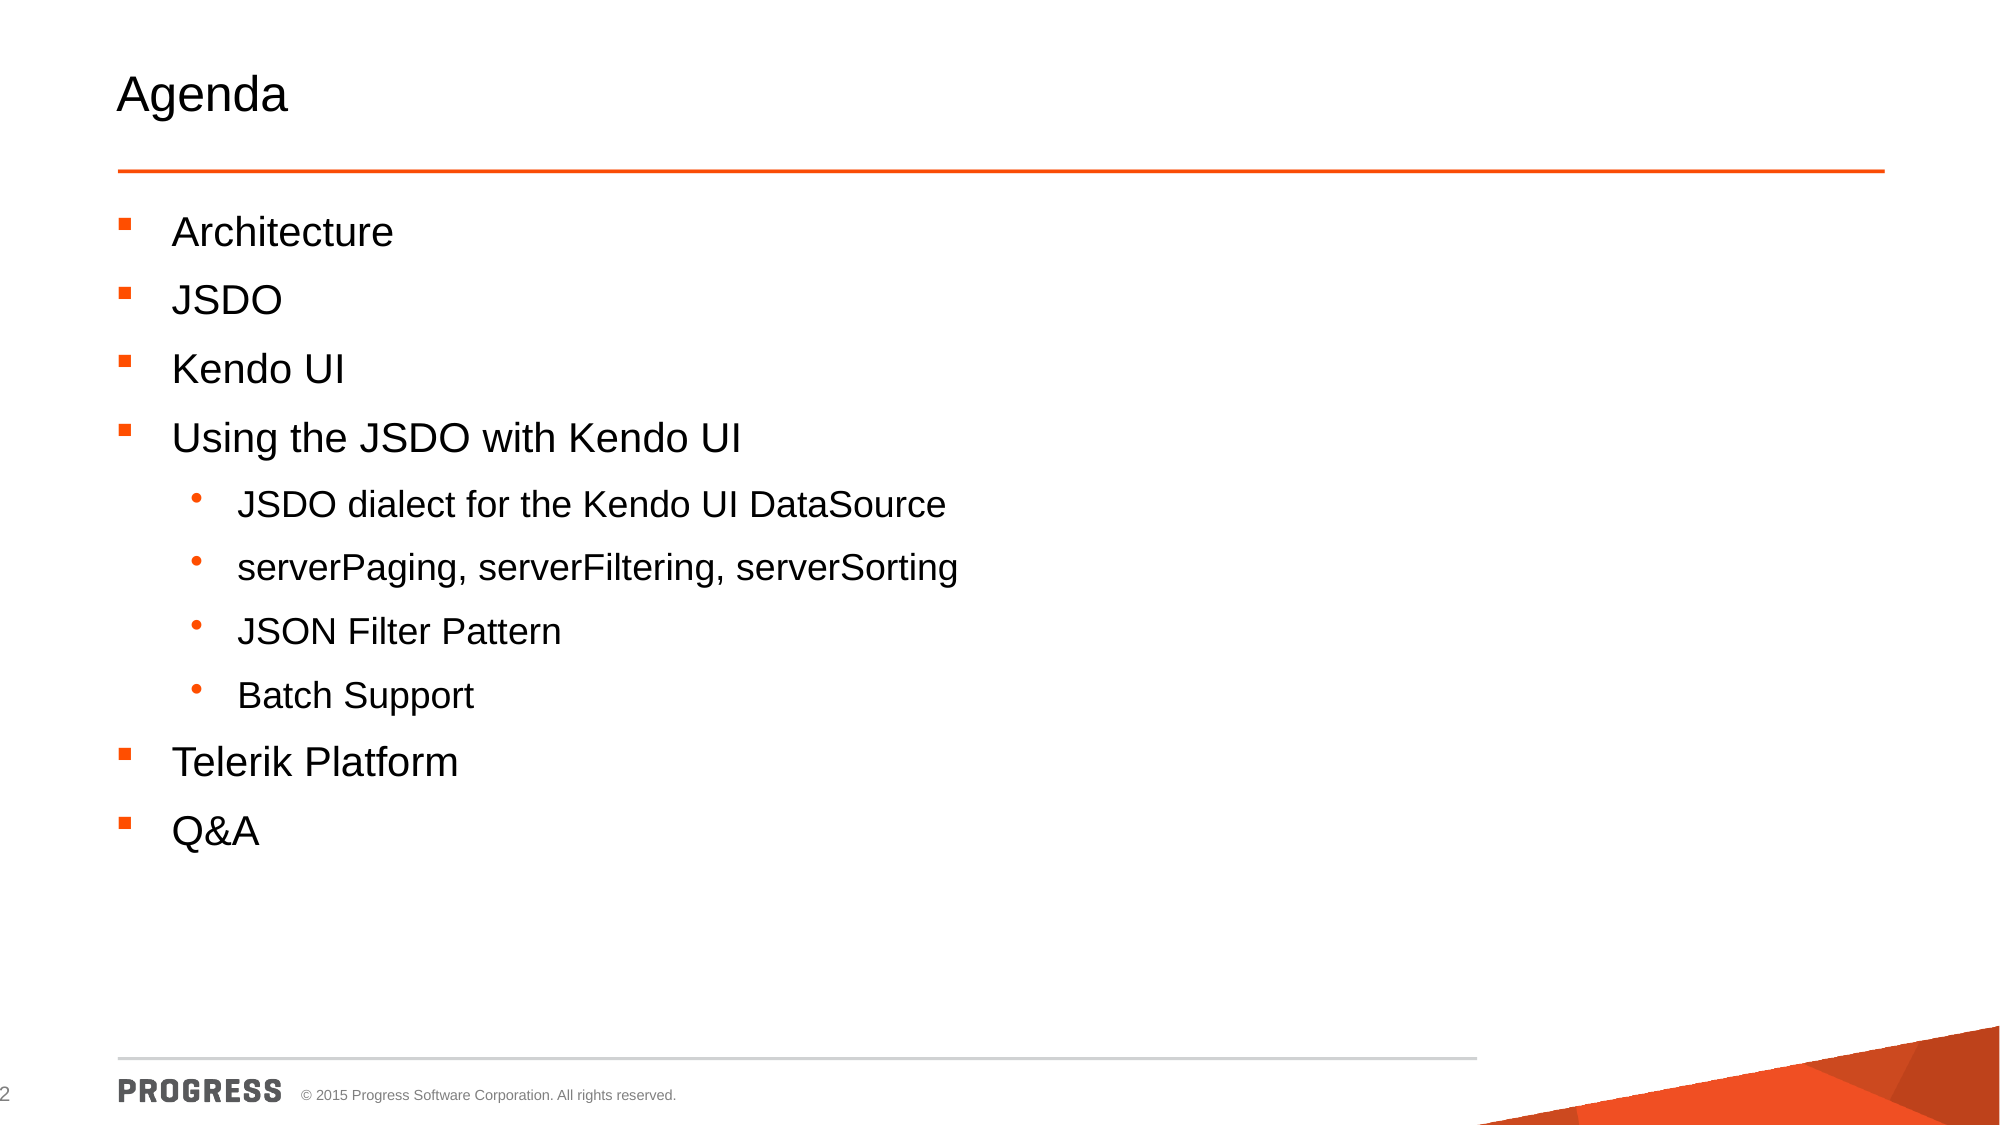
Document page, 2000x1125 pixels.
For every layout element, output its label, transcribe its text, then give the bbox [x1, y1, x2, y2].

title Agenda [100, 60, 1874, 132]
list Architecture JSDO Kendo UI Using the JSDO with Kendo UI JSDO dialect for the Kendo UI DataSource serverPaging, serverFiltering, serverSorting JSON Filter Pattern Batch Support Telerik Platform Q&A [100, 196, 1801, 1068]
picture [0, 1088, 6, 1097]
picture [0, 0, 2000, 1125]
